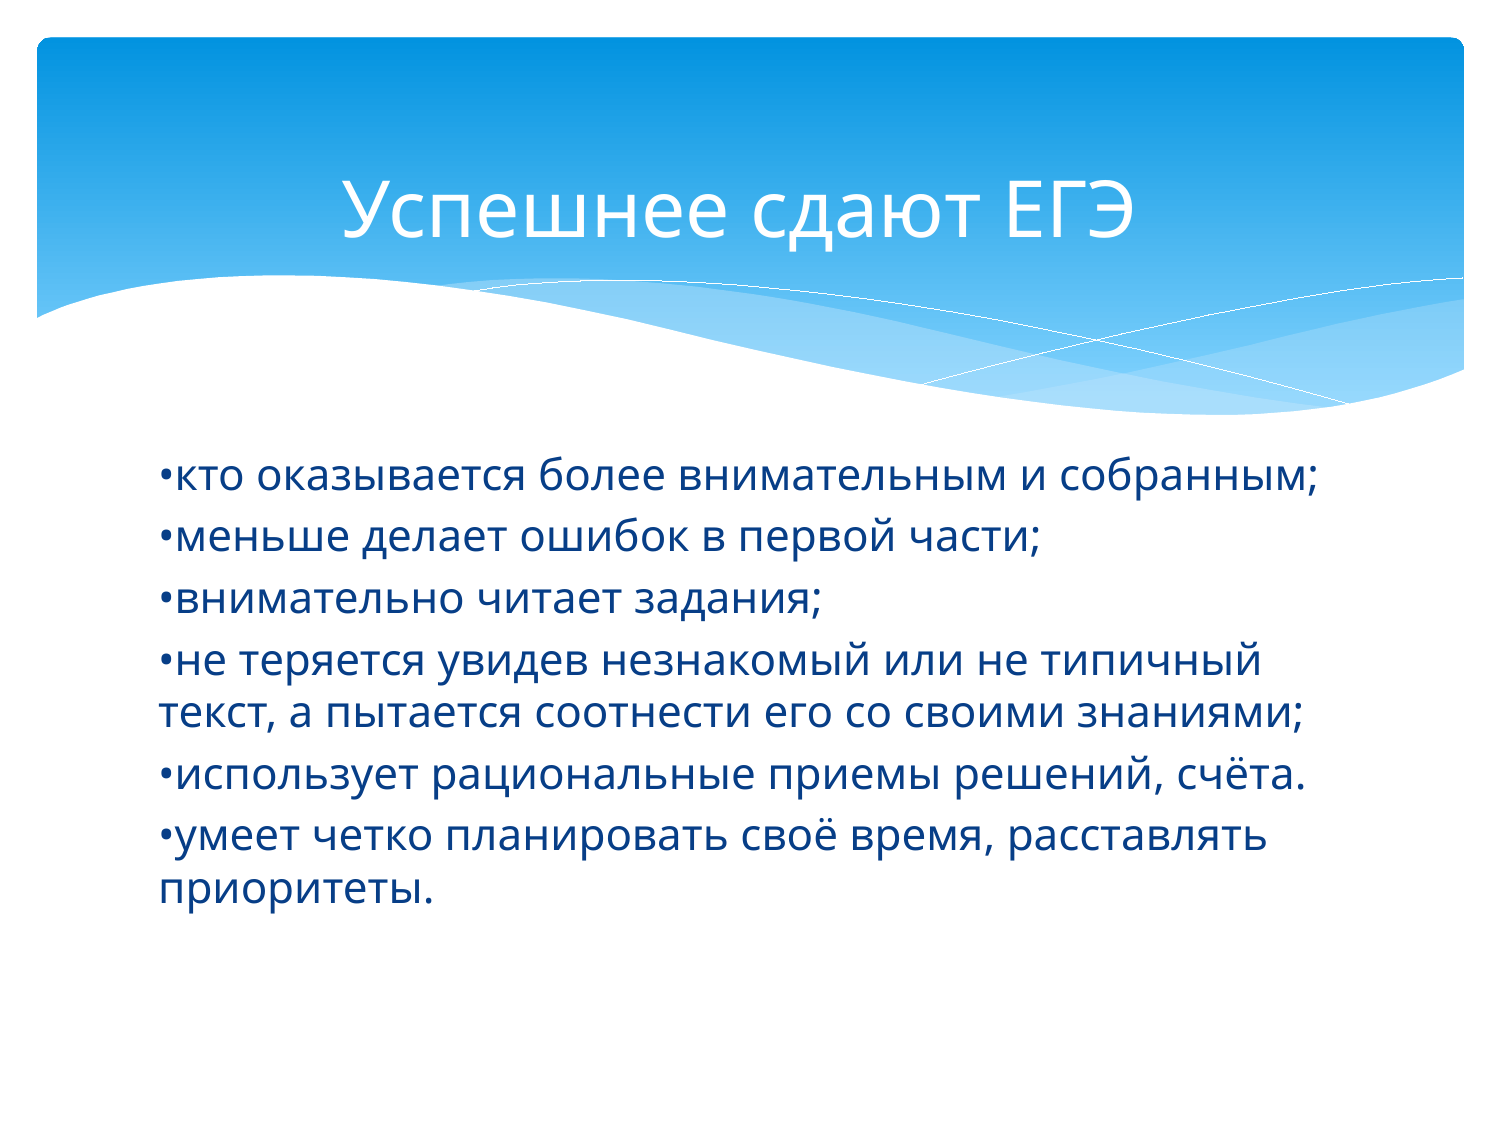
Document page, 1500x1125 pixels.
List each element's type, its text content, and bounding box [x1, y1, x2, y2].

list •кто оказывается более внимательным и собранным; •меньше делает ошибок в первой части; •внимательно читает задания; •не теряется увидев незнакомый или не типичный текст, а пытается соотнести его со своими знаниями; •использует рациональные приемы решений, счёта. •умеет четко планировать своё время, расставлять приоритеты. [143, 438, 1359, 1005]
title Успешнее сдают ЕГЭ [75, 55, 1425, 261]
